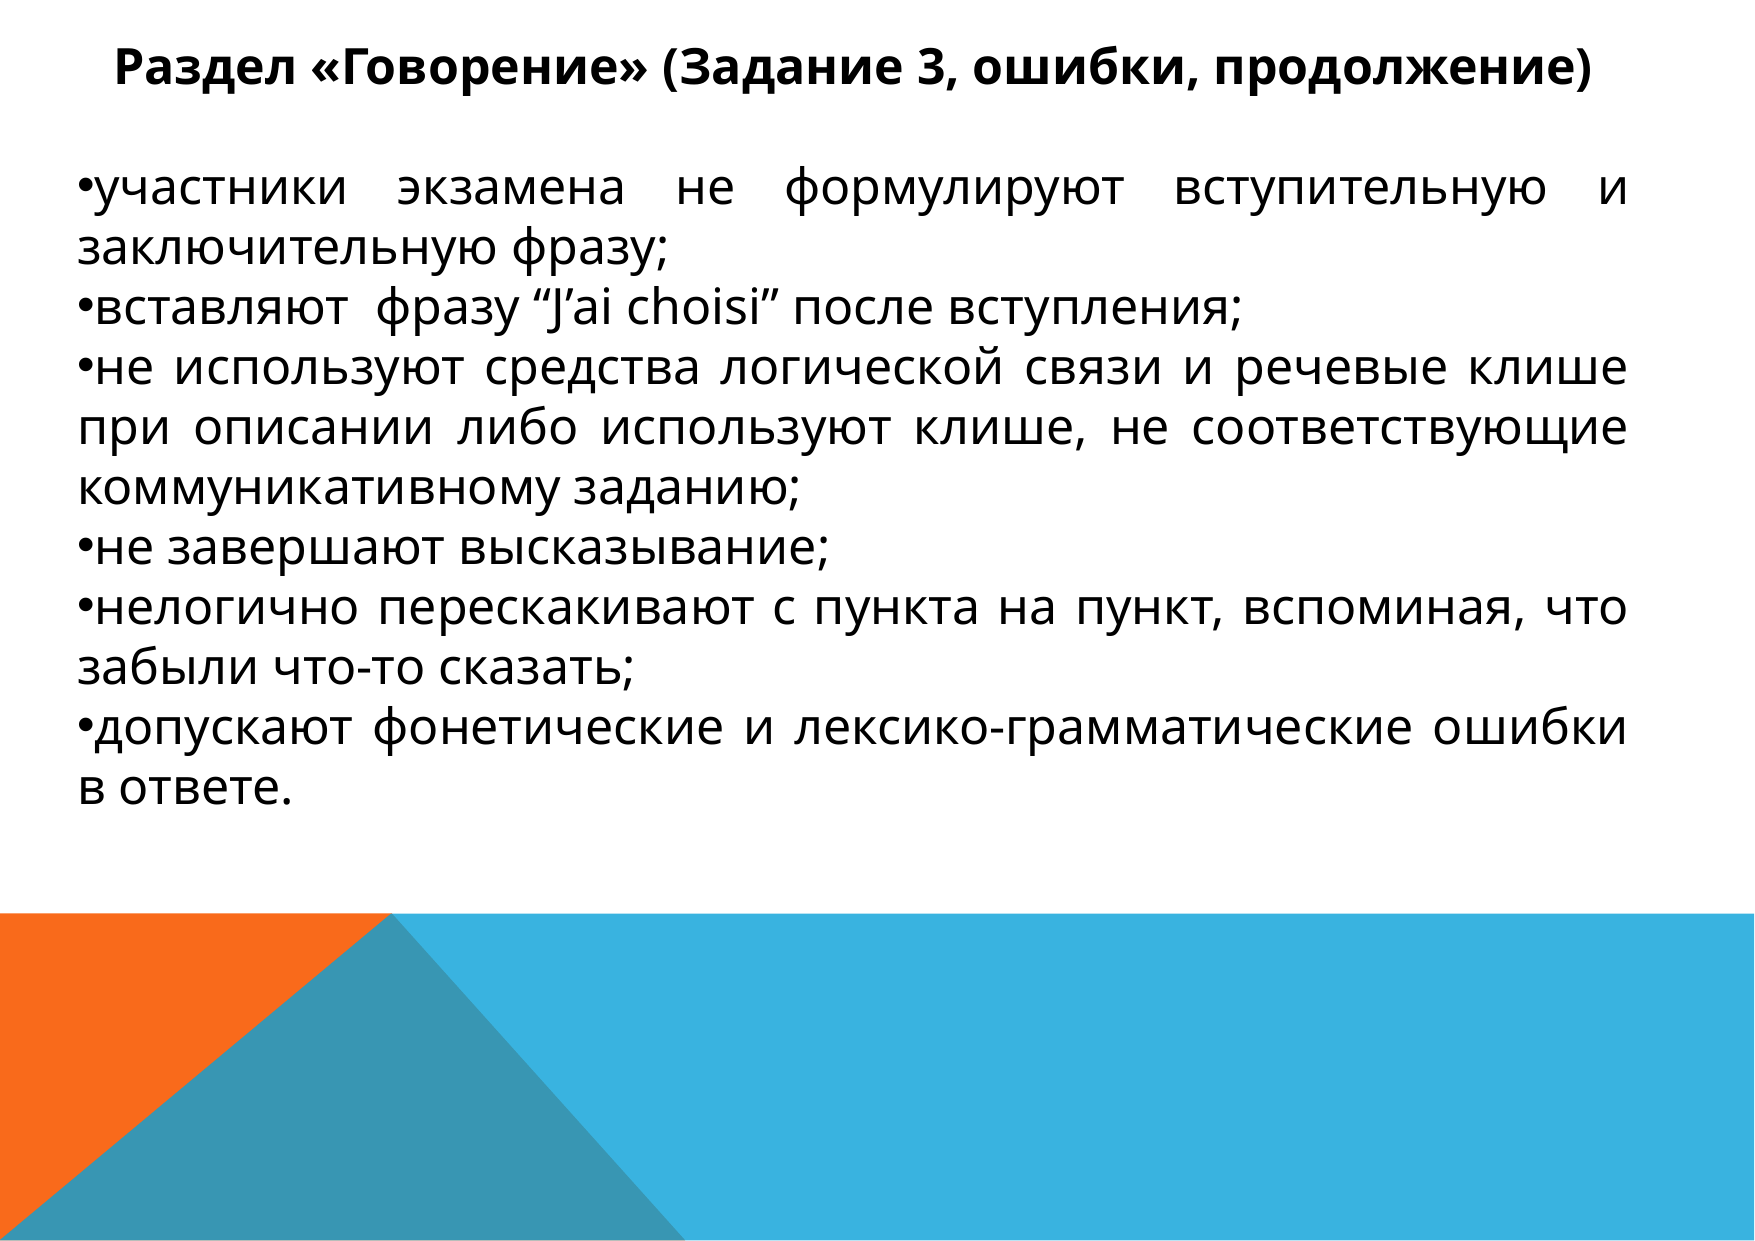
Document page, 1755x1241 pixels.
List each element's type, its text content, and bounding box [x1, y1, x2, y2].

text_box Раздел «Говорение» (Задание 3, ошибки, продолжение) участники экзамена не формулируют вступительную и заключительную фразу; вставляют фразу “J’ai choisi” после вступления; не используют средства логической связи и речевые клише при описании либо используют клише, не соответствующие коммуникативному заданию; не завершают высказывание; нелогично перескакивают с пункта на пункт, вспоминая, что забыли что-то сказать; допускают фонетические и лексико-грамматические ошибки в ответе. [62, 26, 1645, 822]
